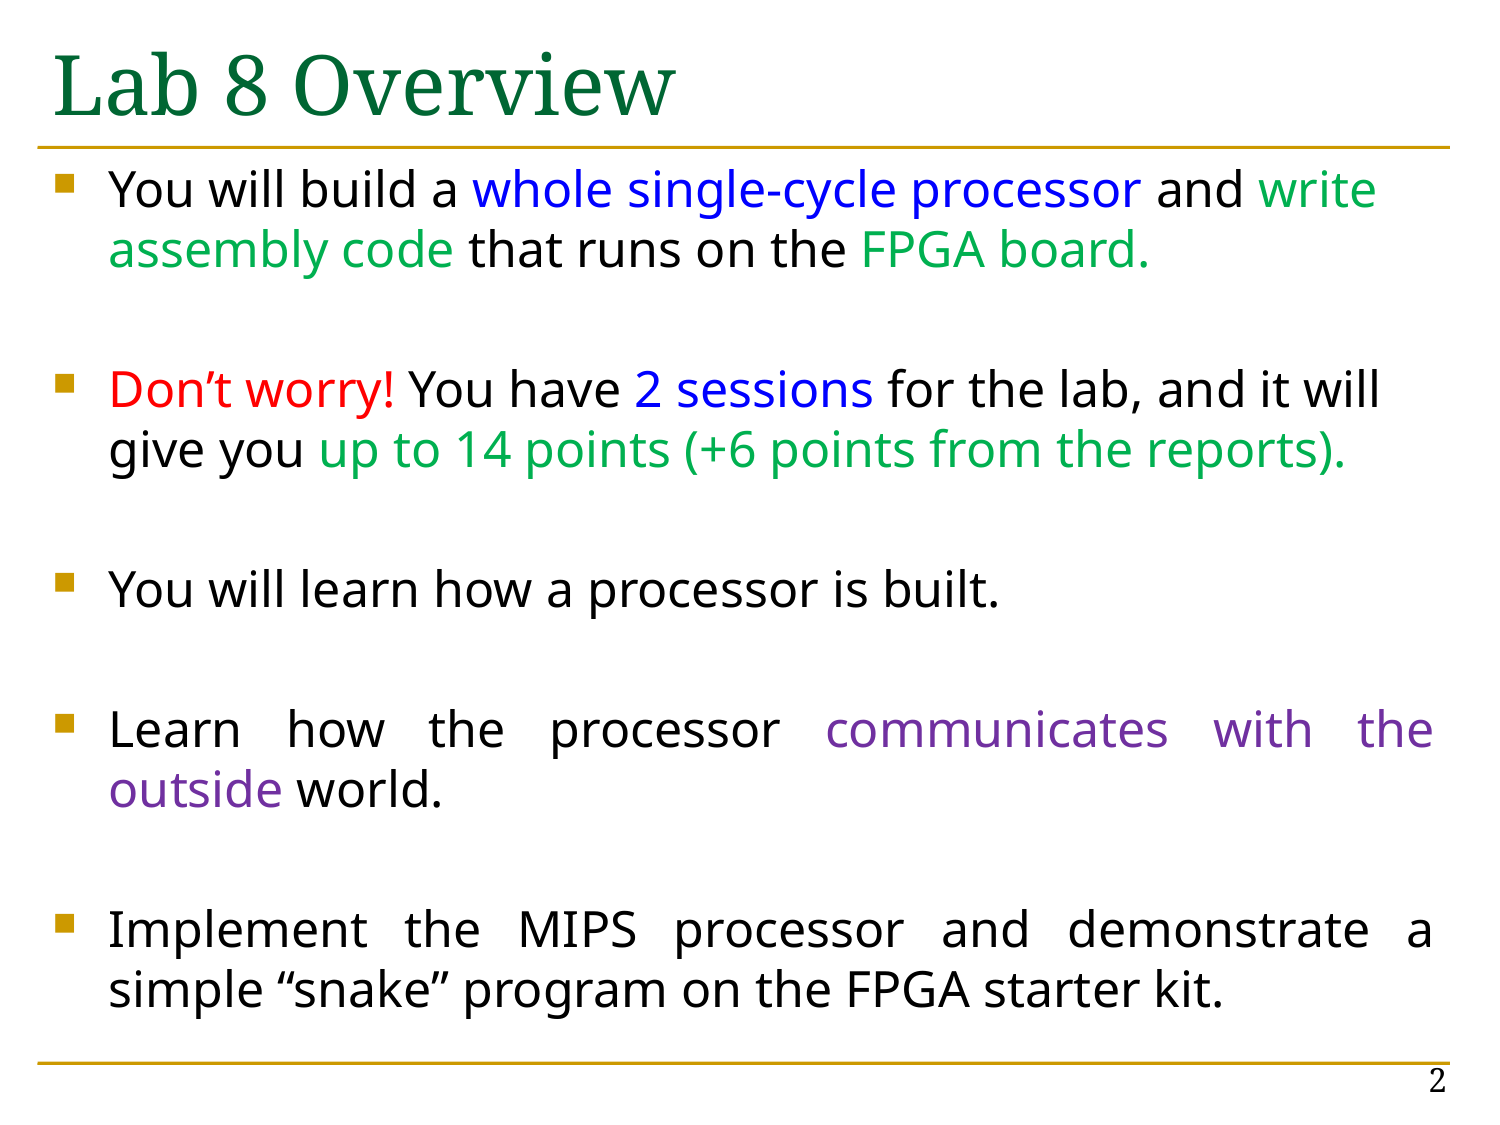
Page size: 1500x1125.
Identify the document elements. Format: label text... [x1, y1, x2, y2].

slide_number 2 [1111, 1036, 1462, 1112]
title Lab 8 Overview [37, 24, 1450, 149]
list You will build a whole single-cycle processor and write assembly code that runs on the FPGA board. Don’t worry! You have 2 sessions for the lab, and it will give you up to 14 points (+6 points from the reports). You will learn how a processor is built. Learn how the processor communicates with the outside world. Implement the MIPS processor and demonstrate a simple “snake” program on the FPGA starter kit. [37, 149, 1450, 1063]
